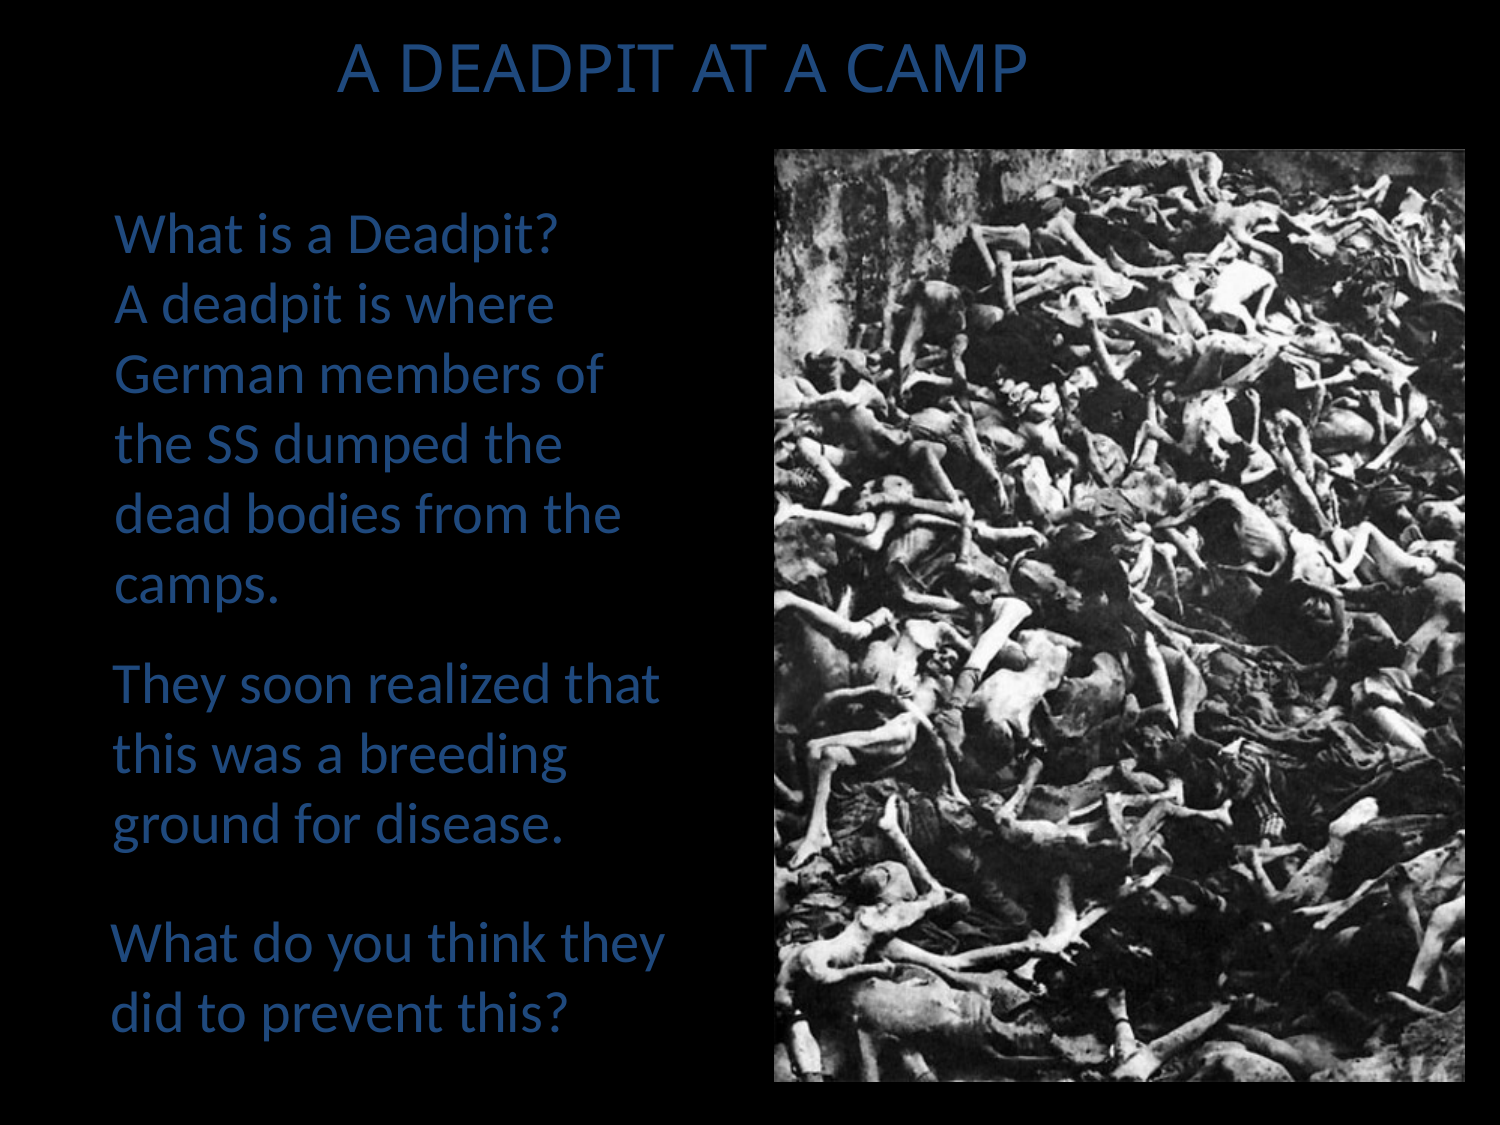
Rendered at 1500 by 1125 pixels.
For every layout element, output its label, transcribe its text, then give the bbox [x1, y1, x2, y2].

text_box A DEADPIT AT A CAMP [323, 18, 1286, 113]
text_box What do you think they did to prevent this? [95, 896, 746, 1052]
text_box What is a Deadpit? A deadpit is where German members of the SS dumped the dead bodies from the camps. [99, 187, 650, 637]
text_box They soon realized that this was a breeding ground for disease. [97, 637, 736, 863]
picture [774, 149, 1466, 1082]
